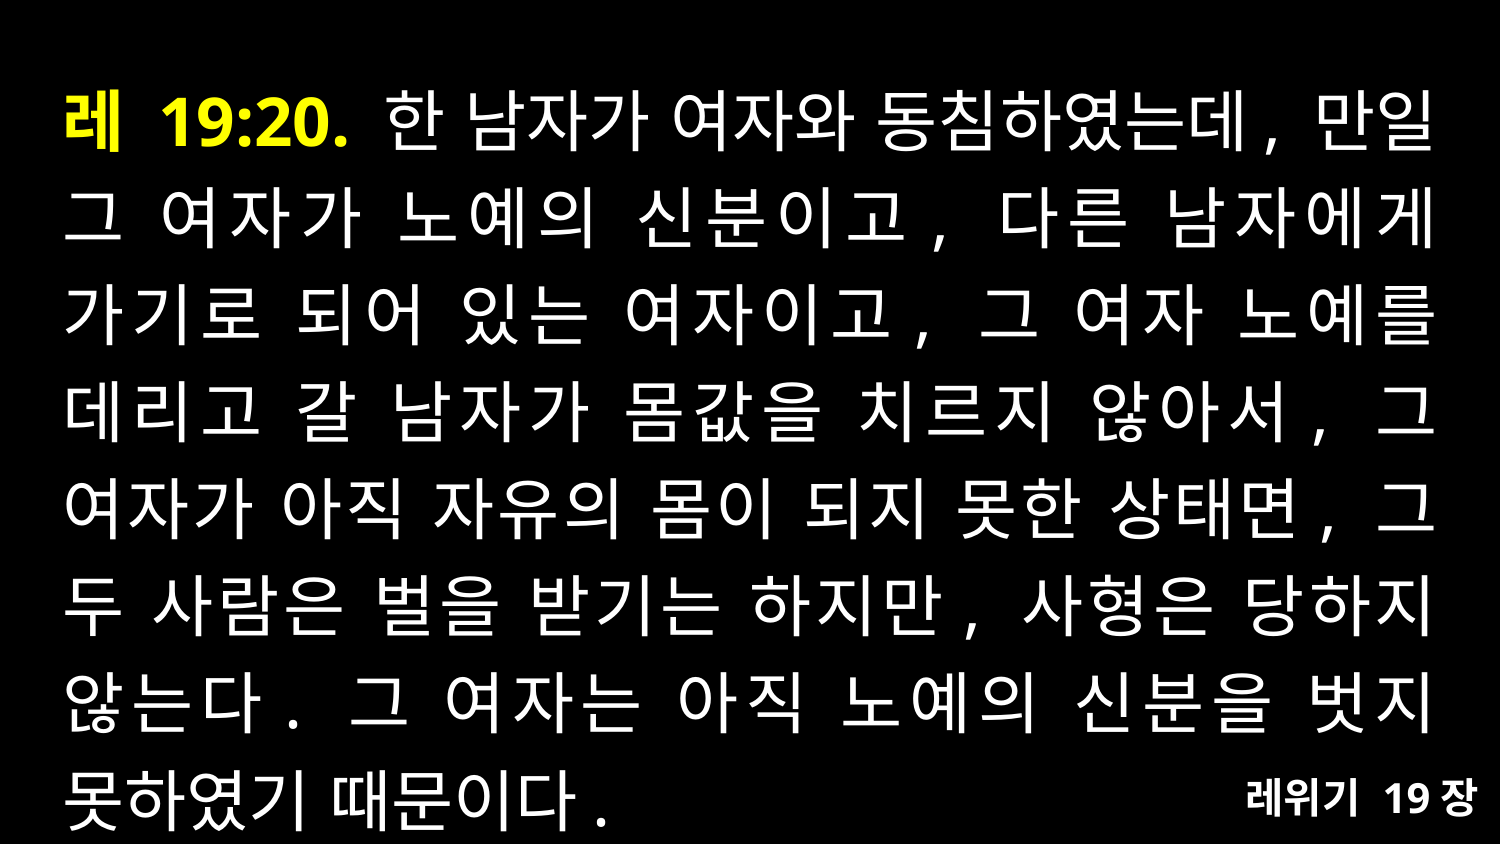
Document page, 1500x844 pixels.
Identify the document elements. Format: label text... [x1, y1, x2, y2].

title 레 19:20. 한 남자가 여자와 동침하였는데, 만일 그 여자가 노예의 신분이고, 다른 남자에게 가기로 되어 있는 여자이고, 그 여자 노예를 데리고 갈 남자가 몸값을 치르지 않아서, 그 여자가 아직 자유의 몸이 되지 못한 상태면, 그 두 사람은 벌을 받기는 하지만, 사형은 당하지 않는다. 그 여자는 아직 노예의 신분을 벗지 못하였기 때문이다. [0, 0, 1500, 844]
subtitle 레위기 19장 [916, 770, 1500, 844]
